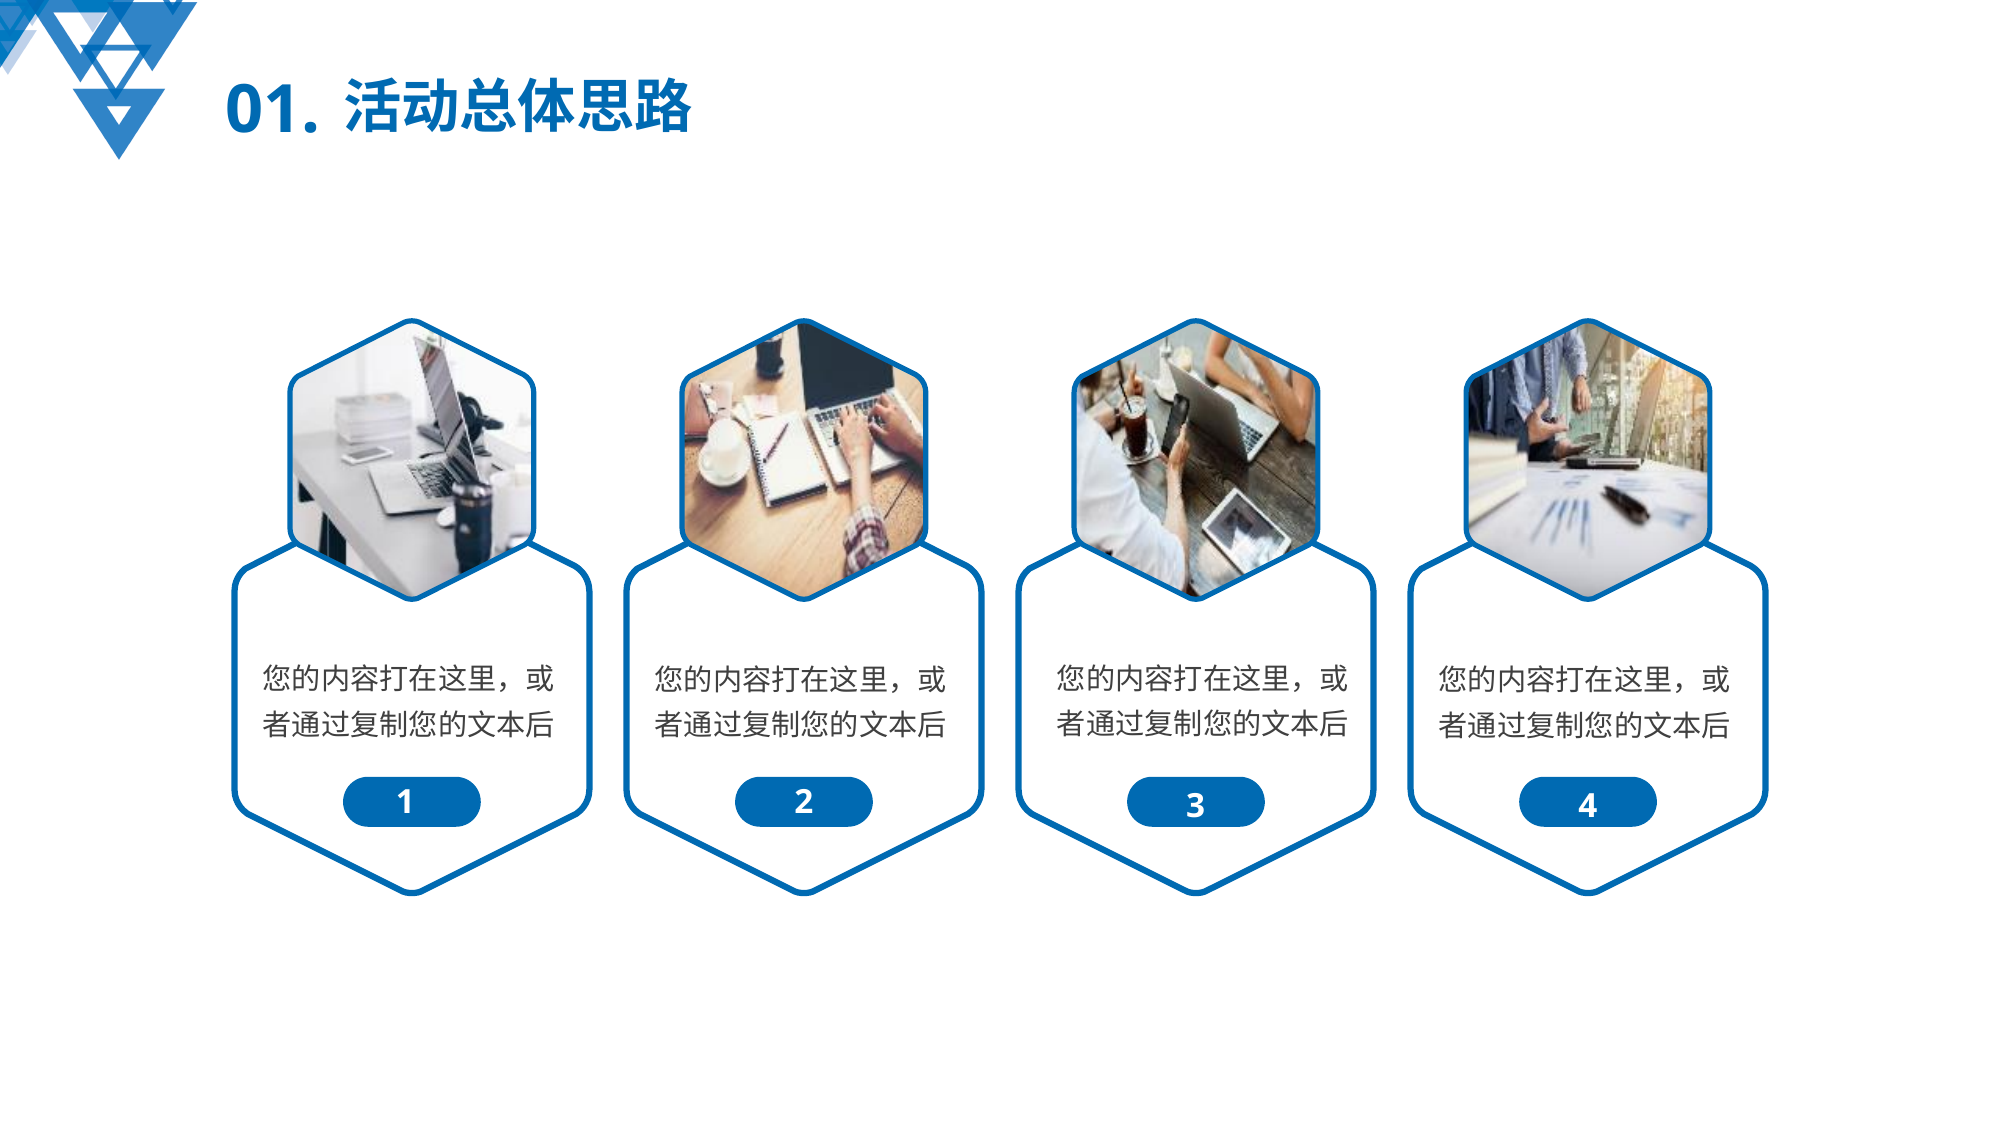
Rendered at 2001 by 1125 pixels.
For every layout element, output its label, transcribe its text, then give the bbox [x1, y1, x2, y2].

text_box 1 [381, 772, 430, 828]
picture [1074, 320, 1318, 600]
text_box 01. [235, 58, 336, 153]
text_box 4 [1563, 776, 1613, 832]
text_box [625, 544, 983, 895]
picture [289, 320, 534, 600]
text_box 您的内容打在这里，或者通过复制您的文本后 [1049, 646, 1384, 745]
picture [1466, 320, 1710, 600]
text_box [1409, 544, 1767, 895]
text_box [733, 775, 779, 828]
text_box 您的内容打在这里，或者通过复制您的文本后 [1431, 647, 1766, 746]
text_box 您的内容打在这里，或者通过复制您的文本后 [647, 646, 982, 745]
text_box [1518, 775, 1659, 828]
text_box 3 [1171, 776, 1221, 832]
picture [681, 320, 926, 600]
picture [0, 0, 235, 295]
text_box [1017, 544, 1375, 895]
text_box 2 [779, 772, 829, 828]
text_box 活动总体思路 [336, 61, 708, 147]
text_box [829, 775, 875, 828]
text_box [1126, 775, 1267, 828]
text_box 您的内容打在这里，或者通过复制您的文本后 [255, 646, 590, 745]
text_box [341, 775, 381, 828]
text_box [233, 544, 591, 895]
text_box [430, 775, 483, 828]
